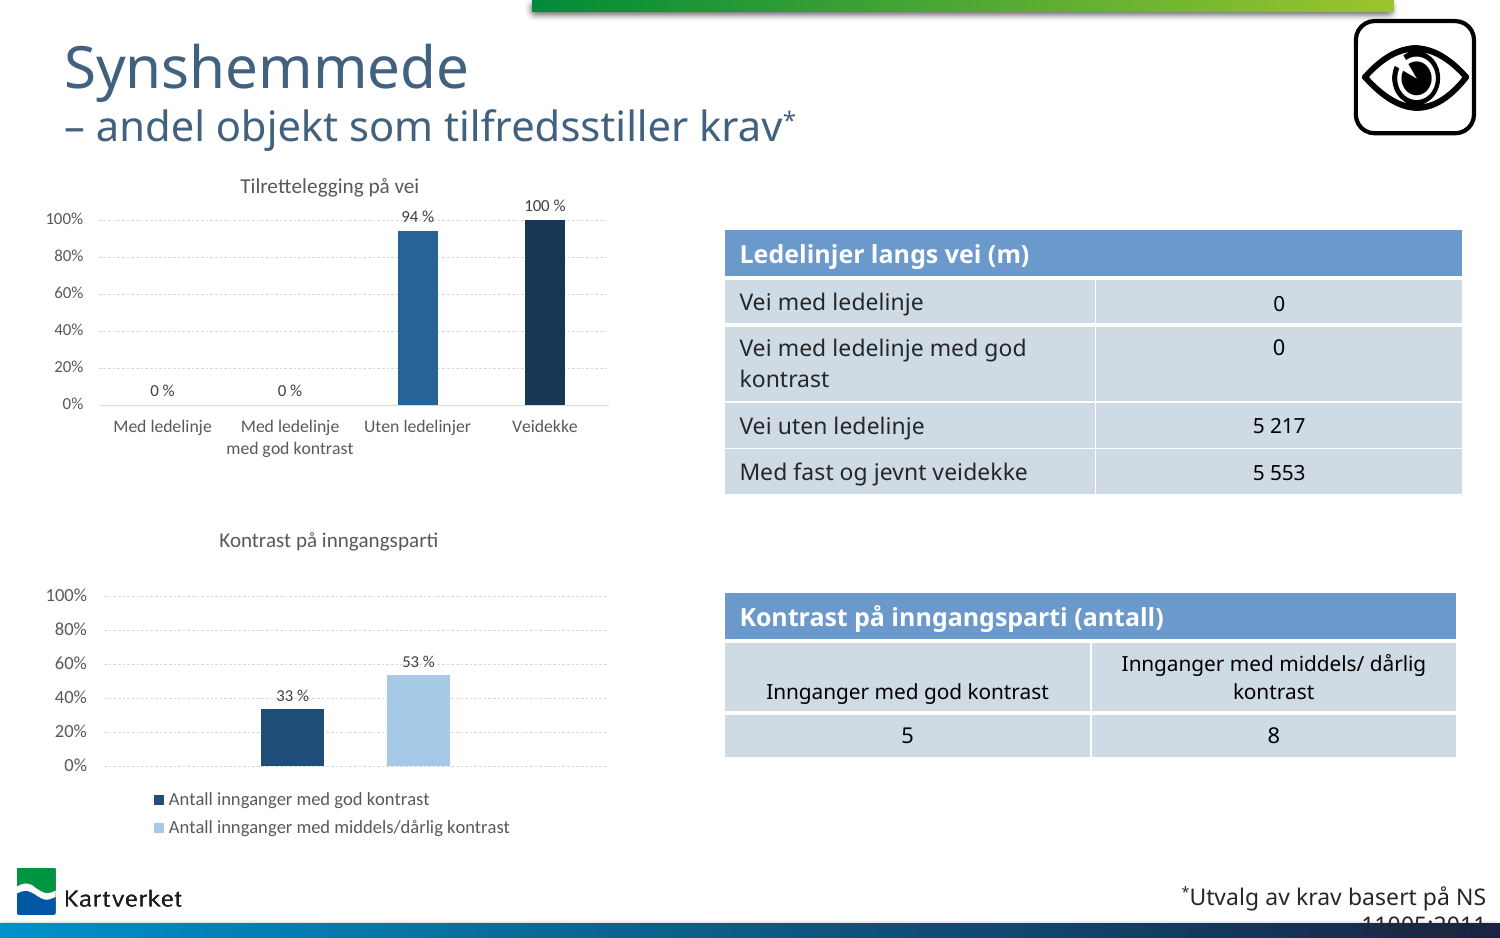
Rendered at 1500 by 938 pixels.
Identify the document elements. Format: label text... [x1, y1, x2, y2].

table_cell 5 [725, 715, 1090, 757]
table_cell 0 [1096, 327, 1462, 401]
table_cell Med fast og jevnt veidekke [725, 449, 1095, 494]
text_box *Utvalg av krav basert på NS 11005:2011 [1068, 873, 1500, 938]
table_cell 0 [1096, 280, 1462, 323]
table_header Ledelinjer langs vei (m) [725, 230, 1462, 276]
table_cell Innganger med god kontrast [725, 643, 1090, 711]
table_cell Innganger med middels/ dårlig kontrast [1092, 643, 1456, 711]
table_cell 5 217 [1096, 403, 1462, 448]
text_box Synshemmede – andel objekt som tilfredsstiller krav* [49, 24, 1431, 158]
picture [41, 520, 617, 846]
table_cell Vei med ledelinje med god kontrast [725, 327, 1095, 401]
table_cell 8 [1092, 715, 1456, 757]
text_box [1355, 20, 1475, 134]
table_header Kontrast på inngangsparti (antall) [725, 593, 1456, 639]
table_cell Vei med ledelinje [725, 280, 1095, 323]
table_cell Vei uten ledelinje [725, 403, 1095, 448]
picture [41, 166, 619, 492]
table_cell 5 553 [1096, 449, 1462, 494]
